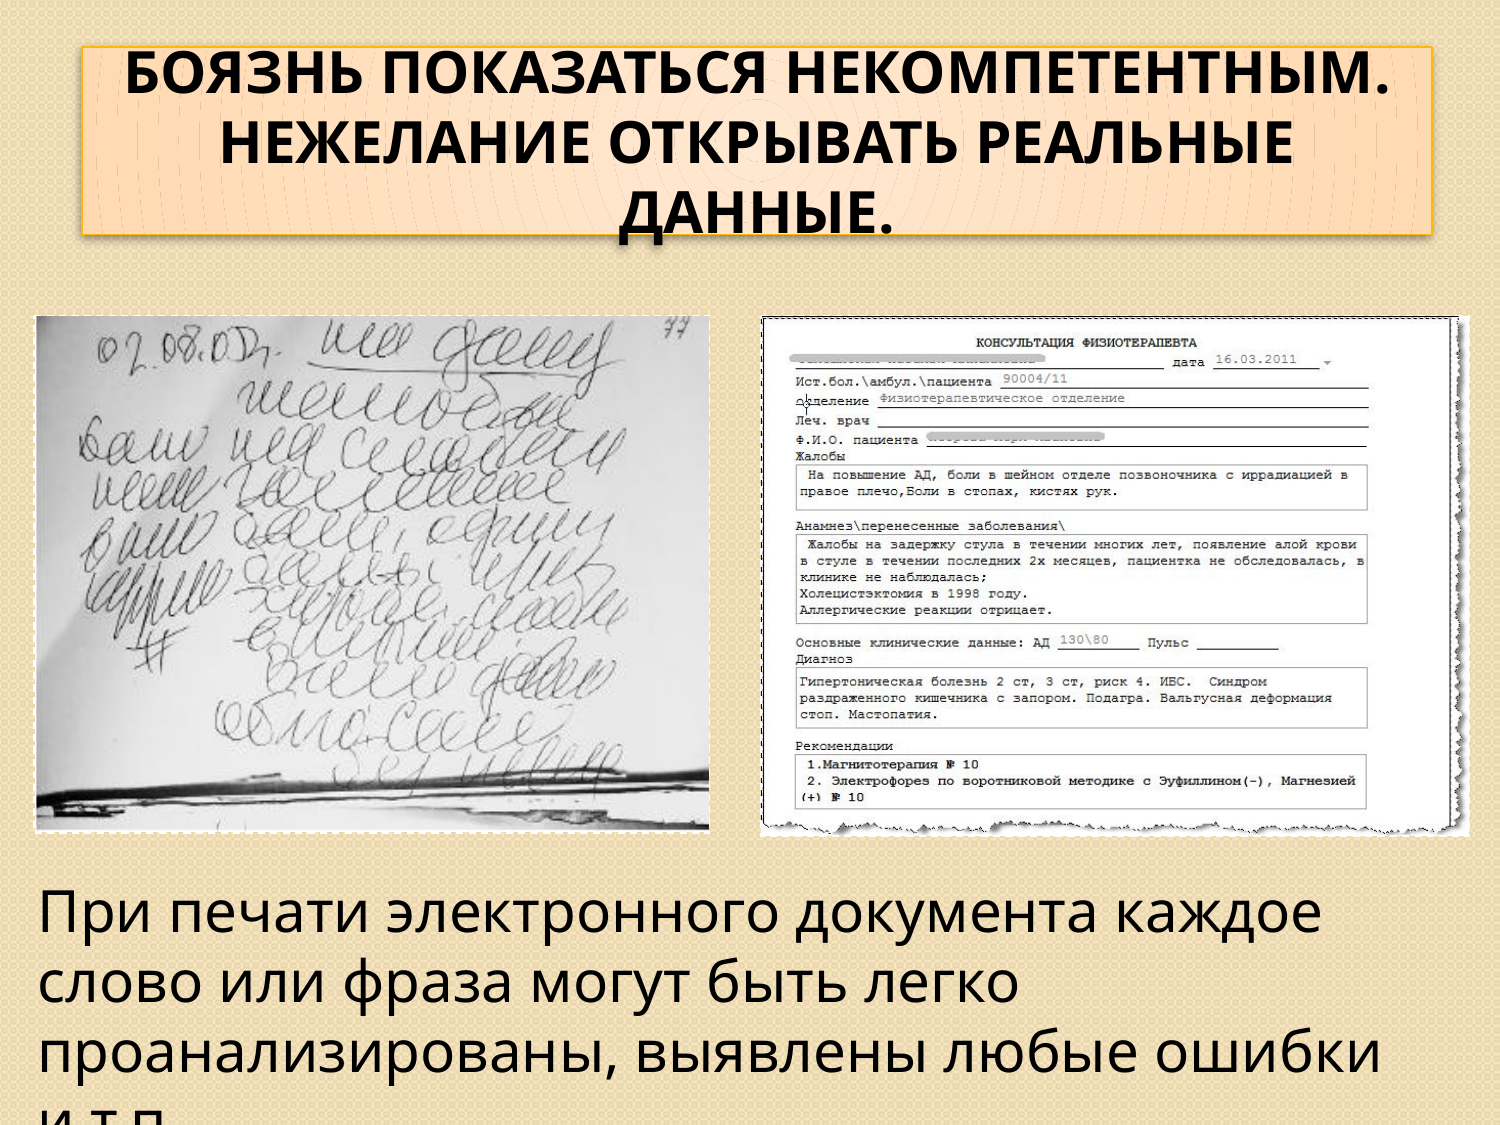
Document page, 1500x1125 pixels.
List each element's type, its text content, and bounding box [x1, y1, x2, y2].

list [34, 316, 709, 833]
text_box При печати электронного документа каждое слово или фраза могут быть легко проанализированы, выявлены любые ошибки и т.п. [22, 867, 1500, 1125]
title БОЯЗНЬ ПОКАЗАТЬСЯ НЕКОМПЕТЕНТНЫМ. НЕЖЕЛАНИЕ ОТКРЫВАТЬ РЕАЛЬНЫЕ ДАННЫЕ. [81, 46, 1433, 235]
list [761, 316, 1469, 836]
